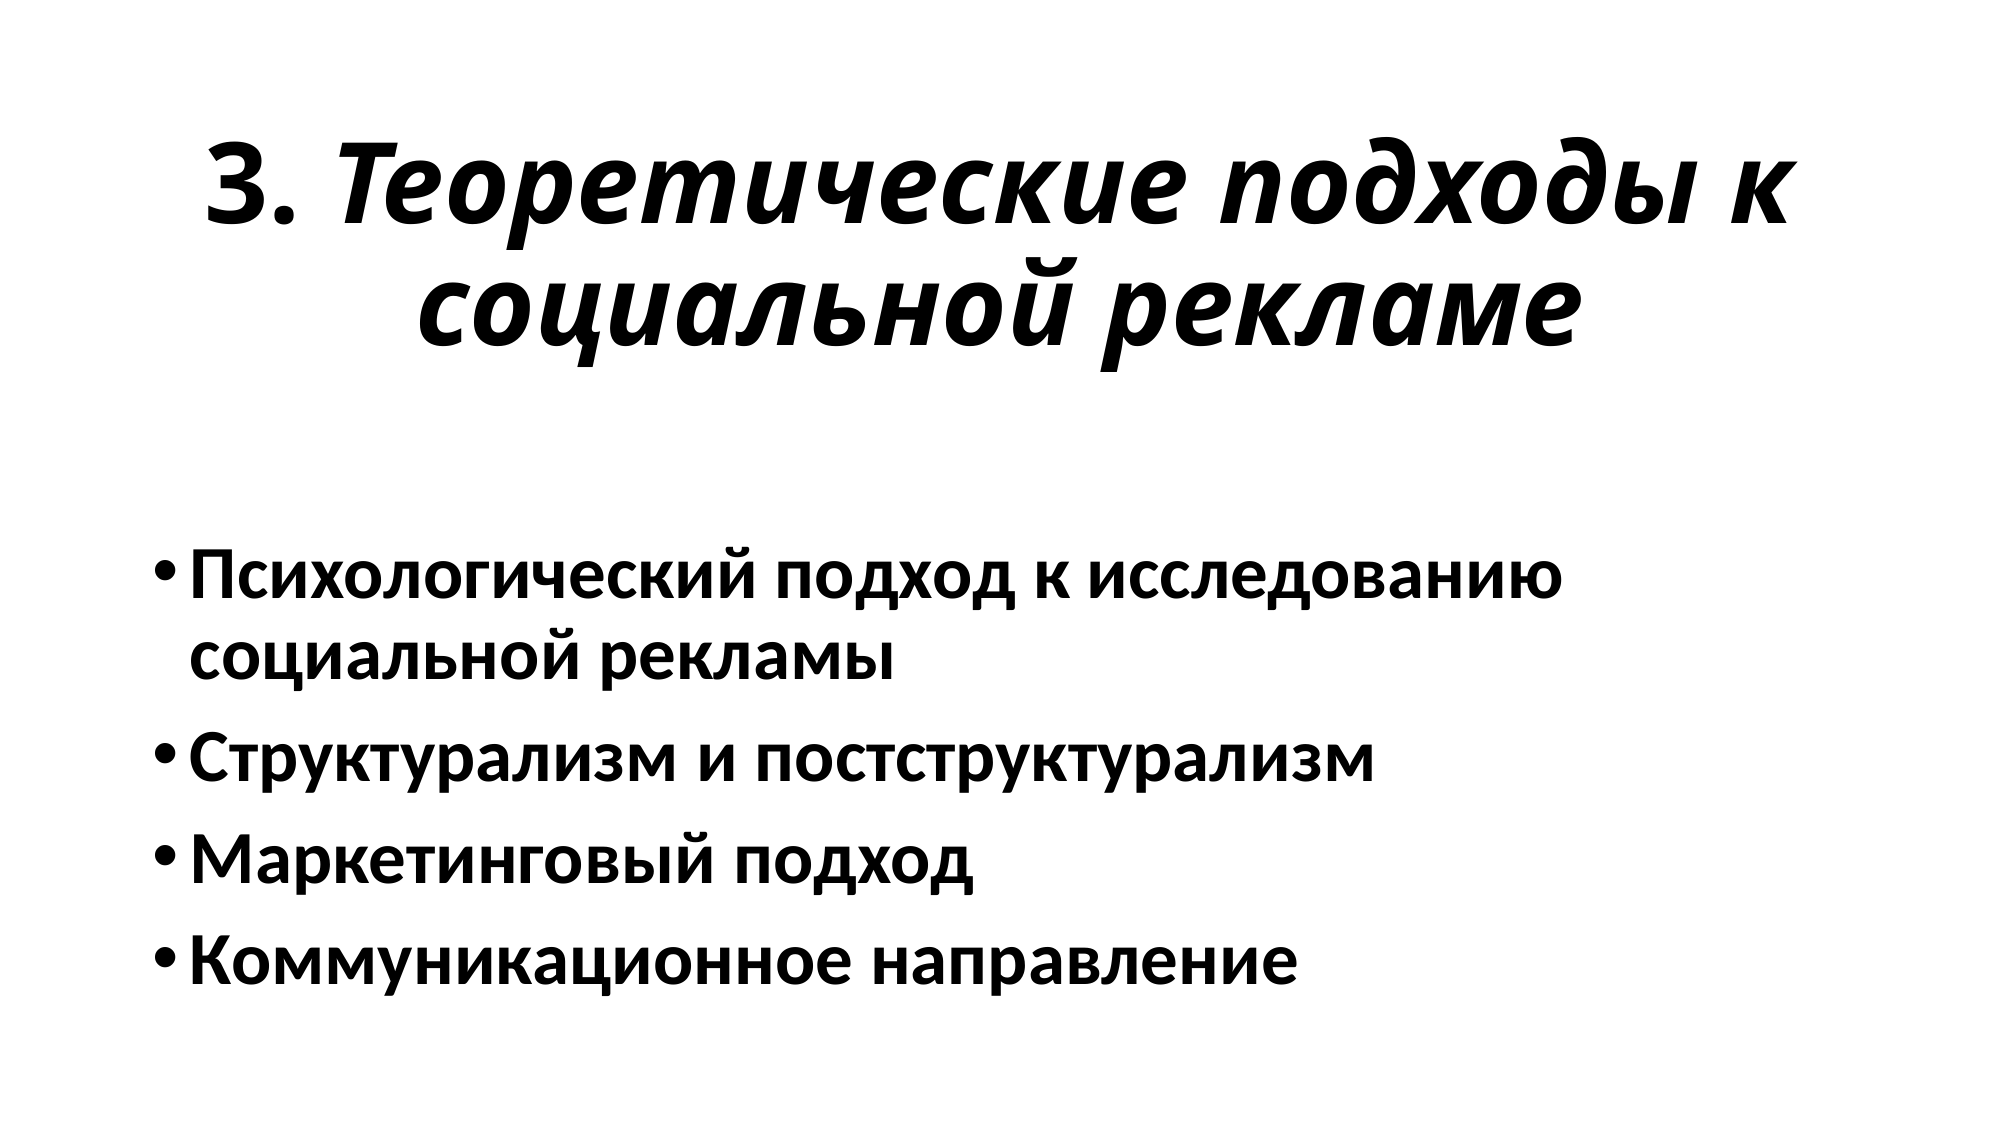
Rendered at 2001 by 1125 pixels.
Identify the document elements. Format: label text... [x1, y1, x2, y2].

title 3. Теоретические подходы к социальной рекламе [137, 198, 1863, 433]
list Психологический подход к исследованию социальной рекламы Структурализм и постструктурализм Маркетинговый подход Коммуникационное направление [137, 526, 1863, 1014]
